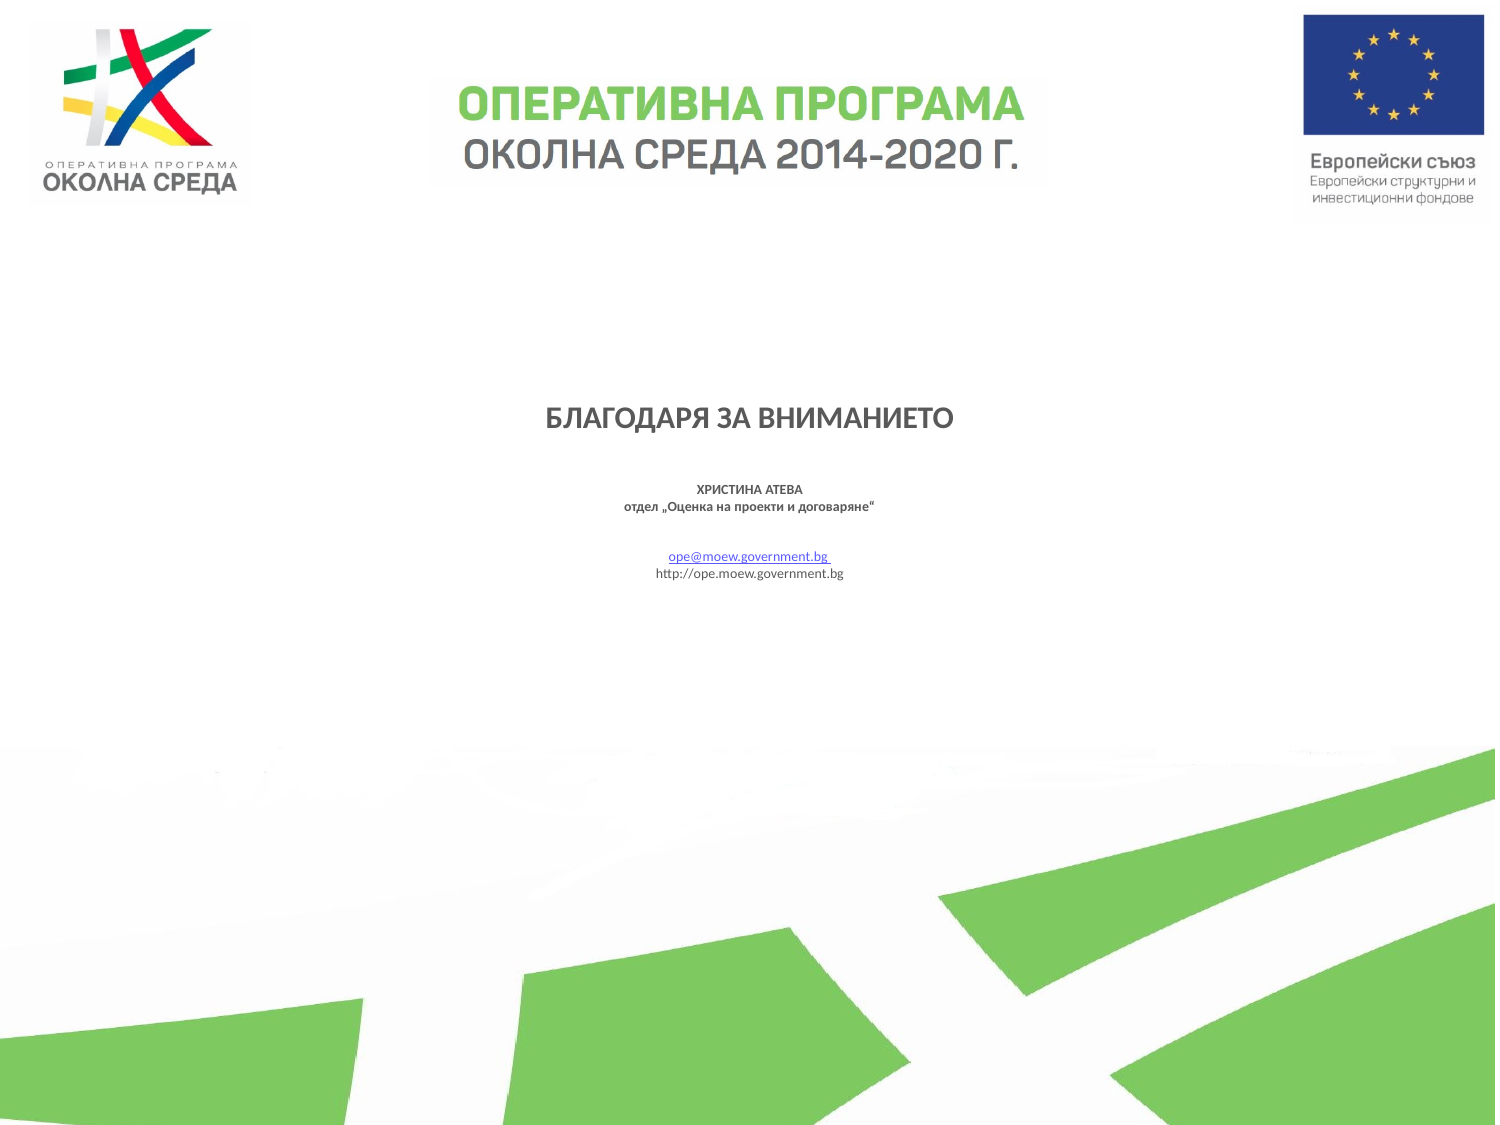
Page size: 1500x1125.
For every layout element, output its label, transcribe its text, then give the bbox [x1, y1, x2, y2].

title БЛАГОДАРЯ ЗА ВНИМАНИЕТО ХРИСТИНА АТЕВА отдел „Оценка на проекти и договаряне“ ope@moew.government.bg http://ope.moew.government.bg [112, 349, 1388, 591]
picture [0, 746, 1496, 1125]
picture [28, 21, 254, 206]
picture [429, 77, 1049, 186]
picture [1293, 3, 1493, 224]
